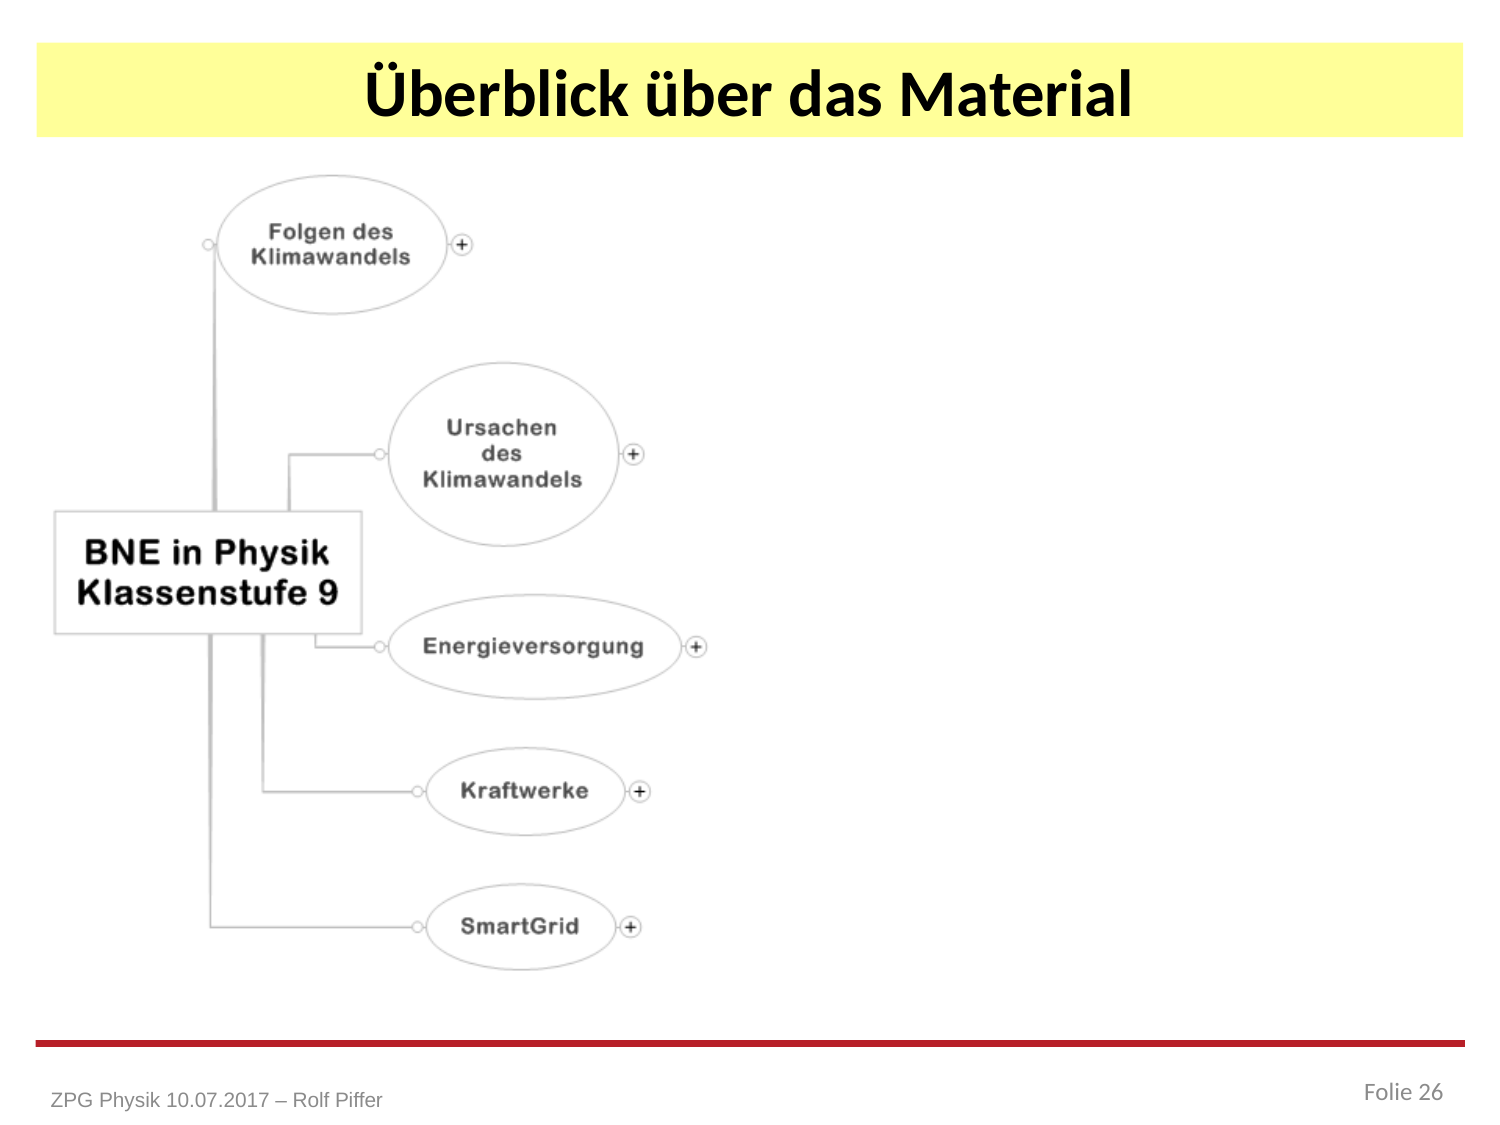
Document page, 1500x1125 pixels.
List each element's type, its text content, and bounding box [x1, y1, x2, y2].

footer ZPG Physik 10.07.2017 – Rolf Piffer [35, 1069, 768, 1125]
title Überblick über das Material [41, 42, 1459, 149]
slide_number Folie 26 [1108, 1060, 1459, 1121]
picture [40, 160, 723, 988]
